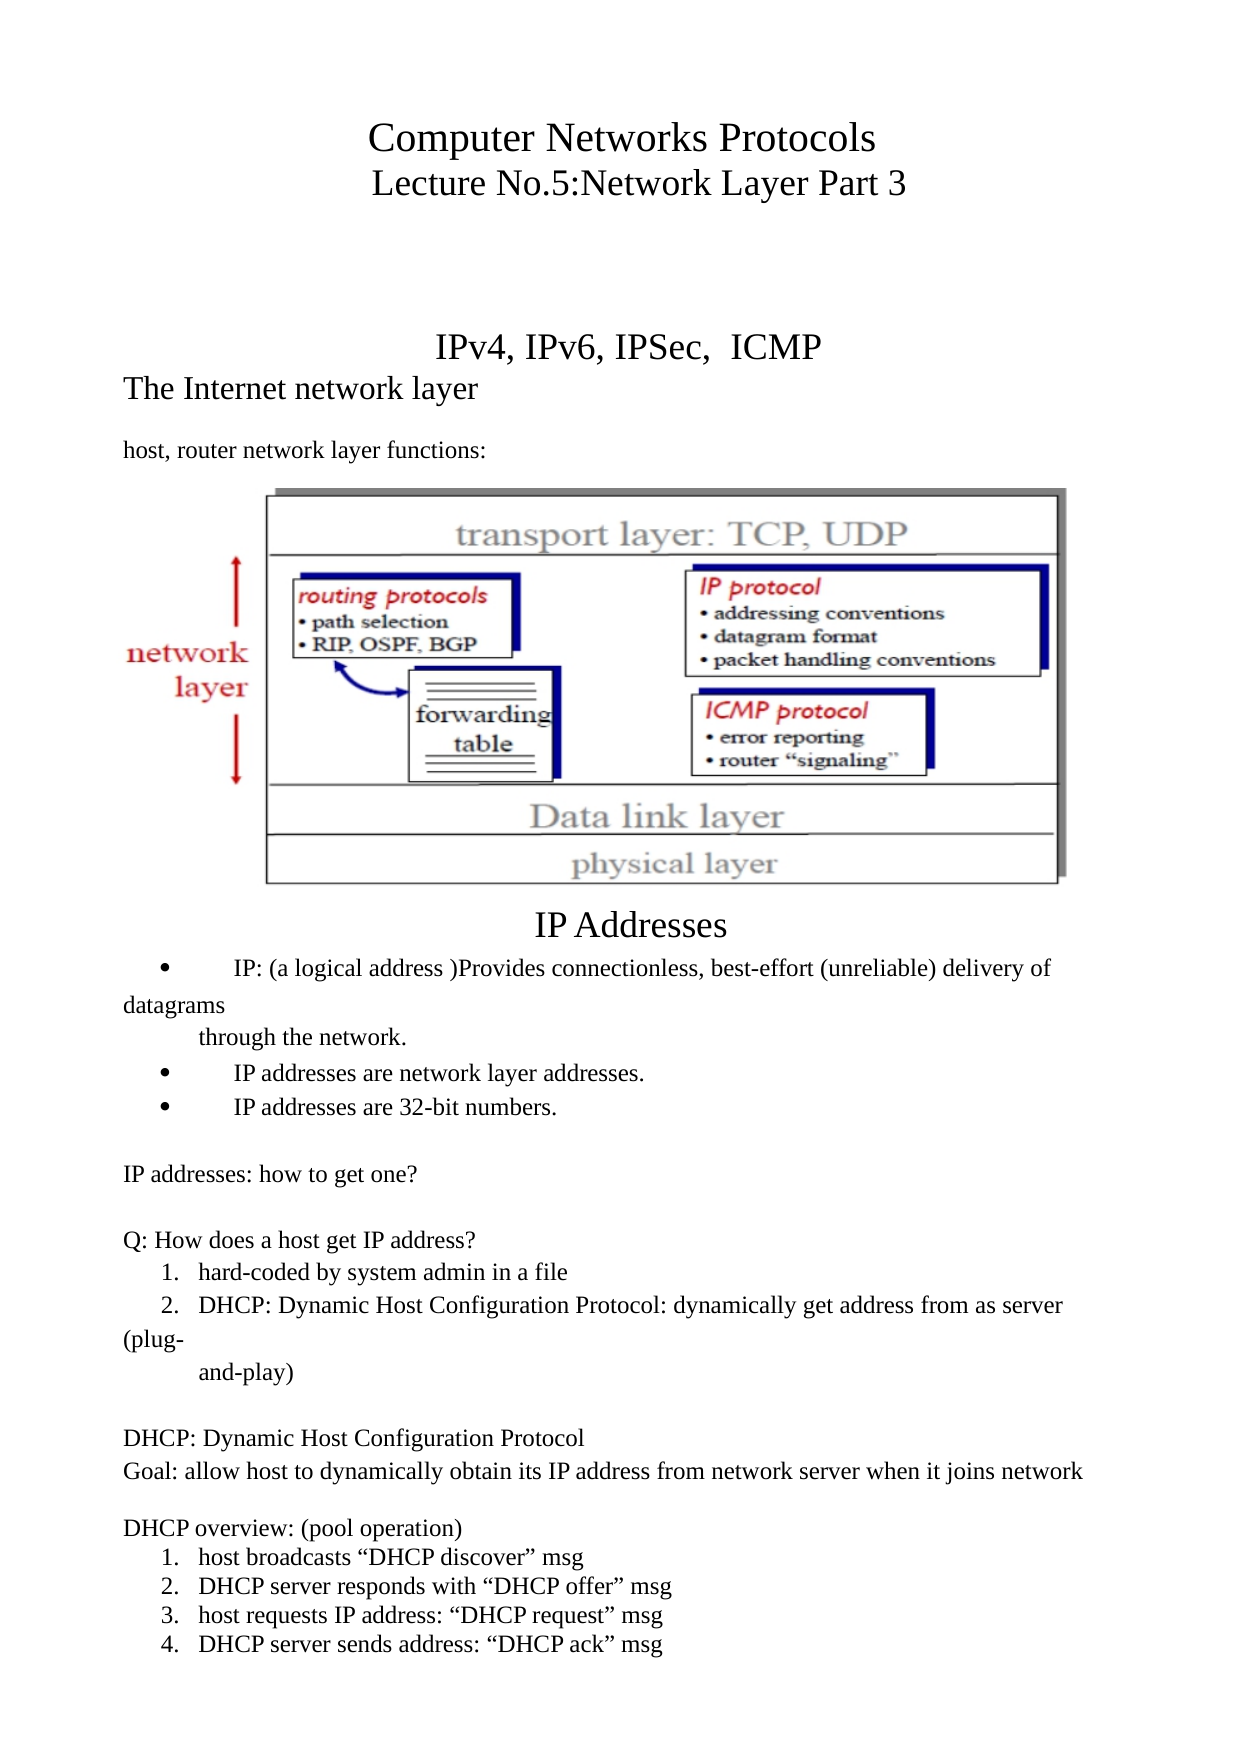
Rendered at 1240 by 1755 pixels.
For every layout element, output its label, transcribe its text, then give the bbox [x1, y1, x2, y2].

text_box Computer Networks Protocols Lecture No.5:Network Layer Part 3 IPv4, IPv6, IPSec, ICMP The Internet network layer host, router network layer functions: IP Addresses  IP: (a logical address )Provides connectionless, best-effort (unreliable) delivery of datagrams through the network.  IP addresses are network layer addresses.  IP addresses are 32-bit numbers. IP addresses: how to get one? Q: How does a host get IP address? 1. hard-coded by system admin in a file 2. DHCP: Dynamic Host Configuration Protocol: dynamically get address from as server (plug- and-play) DHCP: Dynamic Host Configuration Protocol Goal: allow host to dynamically obtain its IP address from network server when it joins network DHCP overview: (pool operation) 1. host broadcasts “DHCP discover” msg 2. DHCP server responds with “DHCP offer” msg 3. host requests IP address: “DHCP request” msg 4. DHCP server sends address: “DHCP ack” msg [123, 111, 1124, 487]
text_box Computer Networks Protocols Lecture No.5:Network Layer Part 3 IPv4, IPv6, IPSec, ICMP The Internet network layer host, router network layer functions: IP Addresses  IP: (a logical address )Provides connectionless, best-effort (unreliable) delivery of datagrams through the network.  IP addresses are network layer addresses.  IP addresses are 32-bit numbers. IP addresses: how to get one? Q: How does a host get IP address? 1. hard-coded by system admin in a file 2. DHCP: Dynamic Host Configuration Protocol: dynamically get address from as server (plug- and-play) DHCP: Dynamic Host Configuration Protocol Goal: allow host to dynamically obtain its IP address from network server when it joins network DHCP overview: (pool operation) 1. host broadcasts “DHCP discover” msg 2. DHCP server responds with “DHCP offer” msg 3. host requests IP address: “DHCP request” msg 4. DHCP server sends address: “DHCP ack” msg [123, 902, 1124, 1588]
picture [115, 488, 1137, 894]
